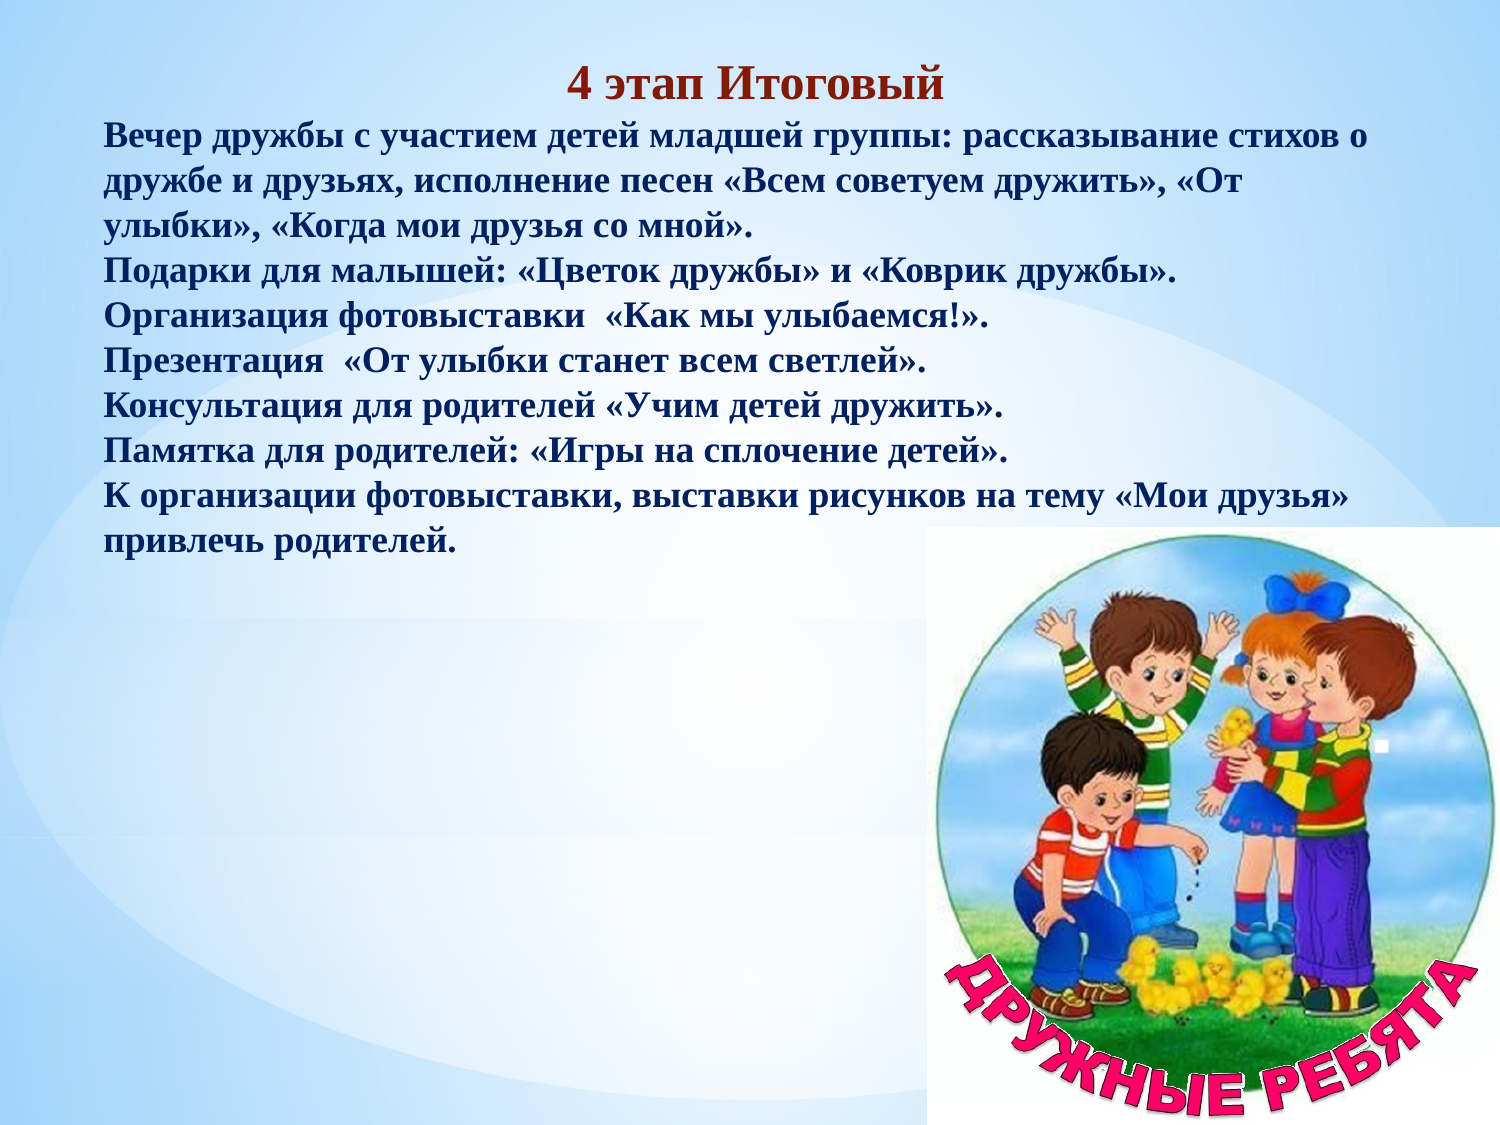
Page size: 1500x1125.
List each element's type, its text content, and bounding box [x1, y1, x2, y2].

picture [926, 526, 1500, 1125]
text_box 4 этап Итоговый Вечер дружбы с участием детей младшей группы: рассказывание стихов о дружбе и друзьях, исполнение песен «Всем советуем дружить», «От улыбки», «Когда мои друзья со мной». Подарки для малышей: «Цветок дружбы» и «Коврик дружбы». Организация фотовыставки «Как мы улыбаемся!». Презентация «От улыбки станет всем светлей». Консультация для родителей «Учим детей дружить». Памятка для родителей: «Игры на сплочение детей». К организации фотовыставки, выставки рисунков на тему «Мои друзья» привлечь родителей. [88, 42, 1424, 568]
